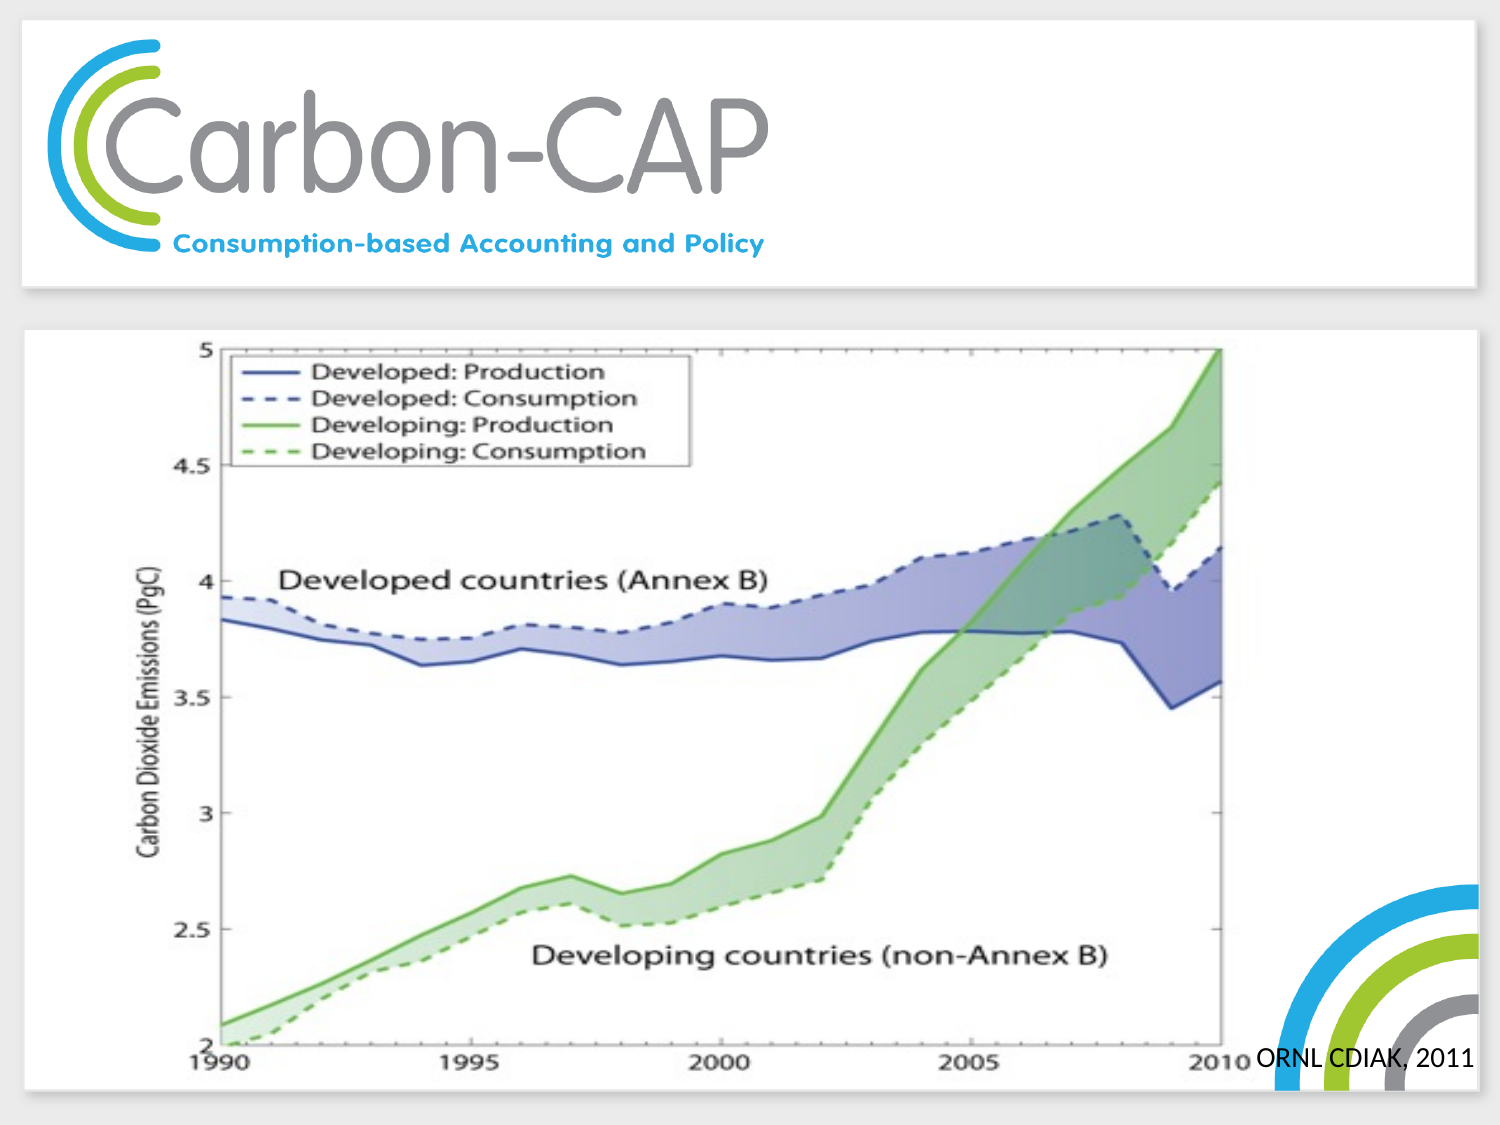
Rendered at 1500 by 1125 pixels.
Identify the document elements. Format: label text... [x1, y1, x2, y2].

picture [0, 0, 1500, 1125]
text_box ORNL CDIAK, 2011 [1269, 1031, 1500, 1081]
